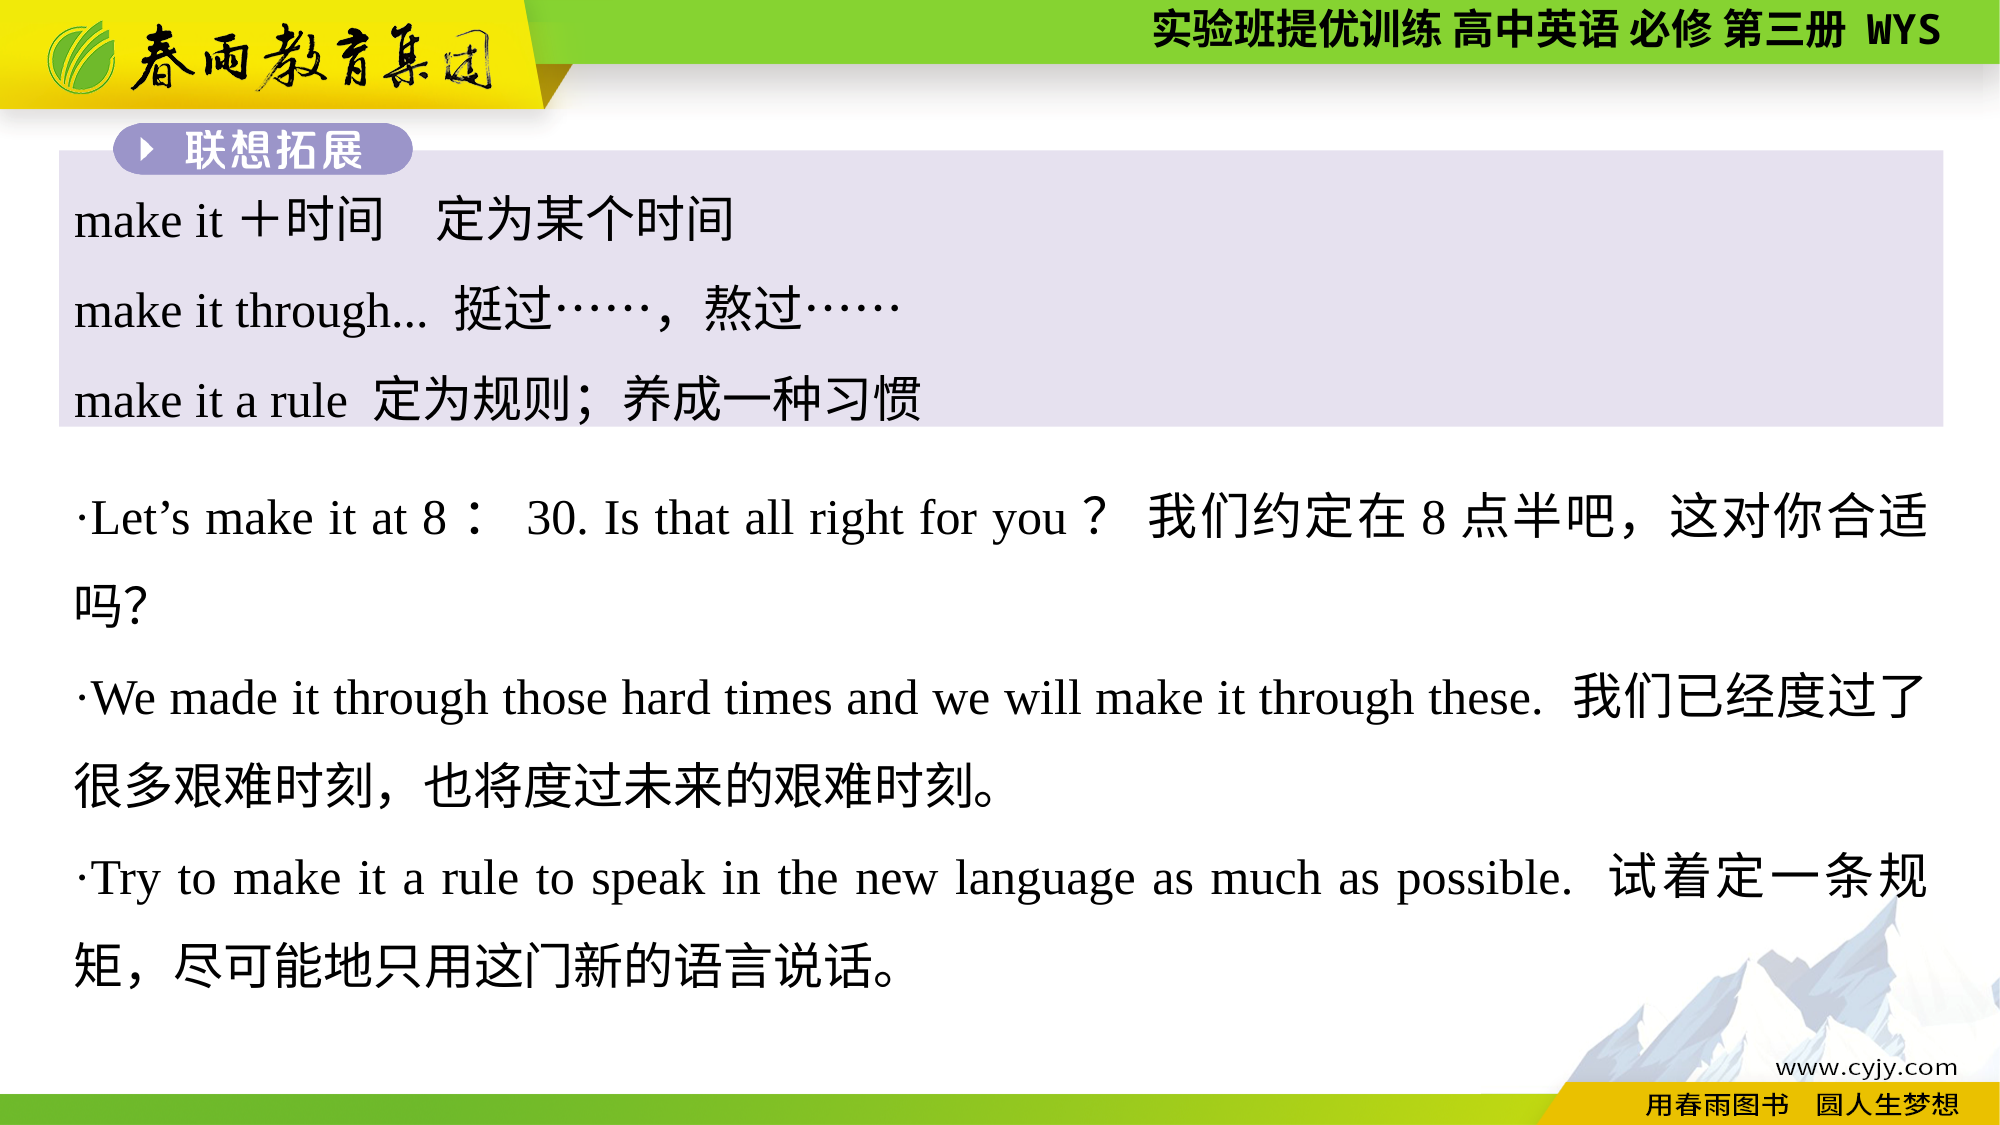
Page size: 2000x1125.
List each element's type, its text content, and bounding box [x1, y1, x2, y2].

text_box ·Let’s make it at 8：30. Is that all right for you？ 我们约定在8点半吧，这对你合适吗？ ·We made it through those hard times and we will make it through these. 我们已经度过了很多艰难时刻，也将度过未来的艰难时刻。 ·Try to make it a rule to speak in the new language as much as possible. 试着定一条规矩，尽可能地只用这门新的语言说话。 [59, 447, 1944, 1002]
picture [0, 0, 2000, 1125]
list make it＋时间 定为某个时间 make it through... 挺过……，熬过…… make it a rule 定为规则；养成一种习惯 [59, 150, 1944, 427]
